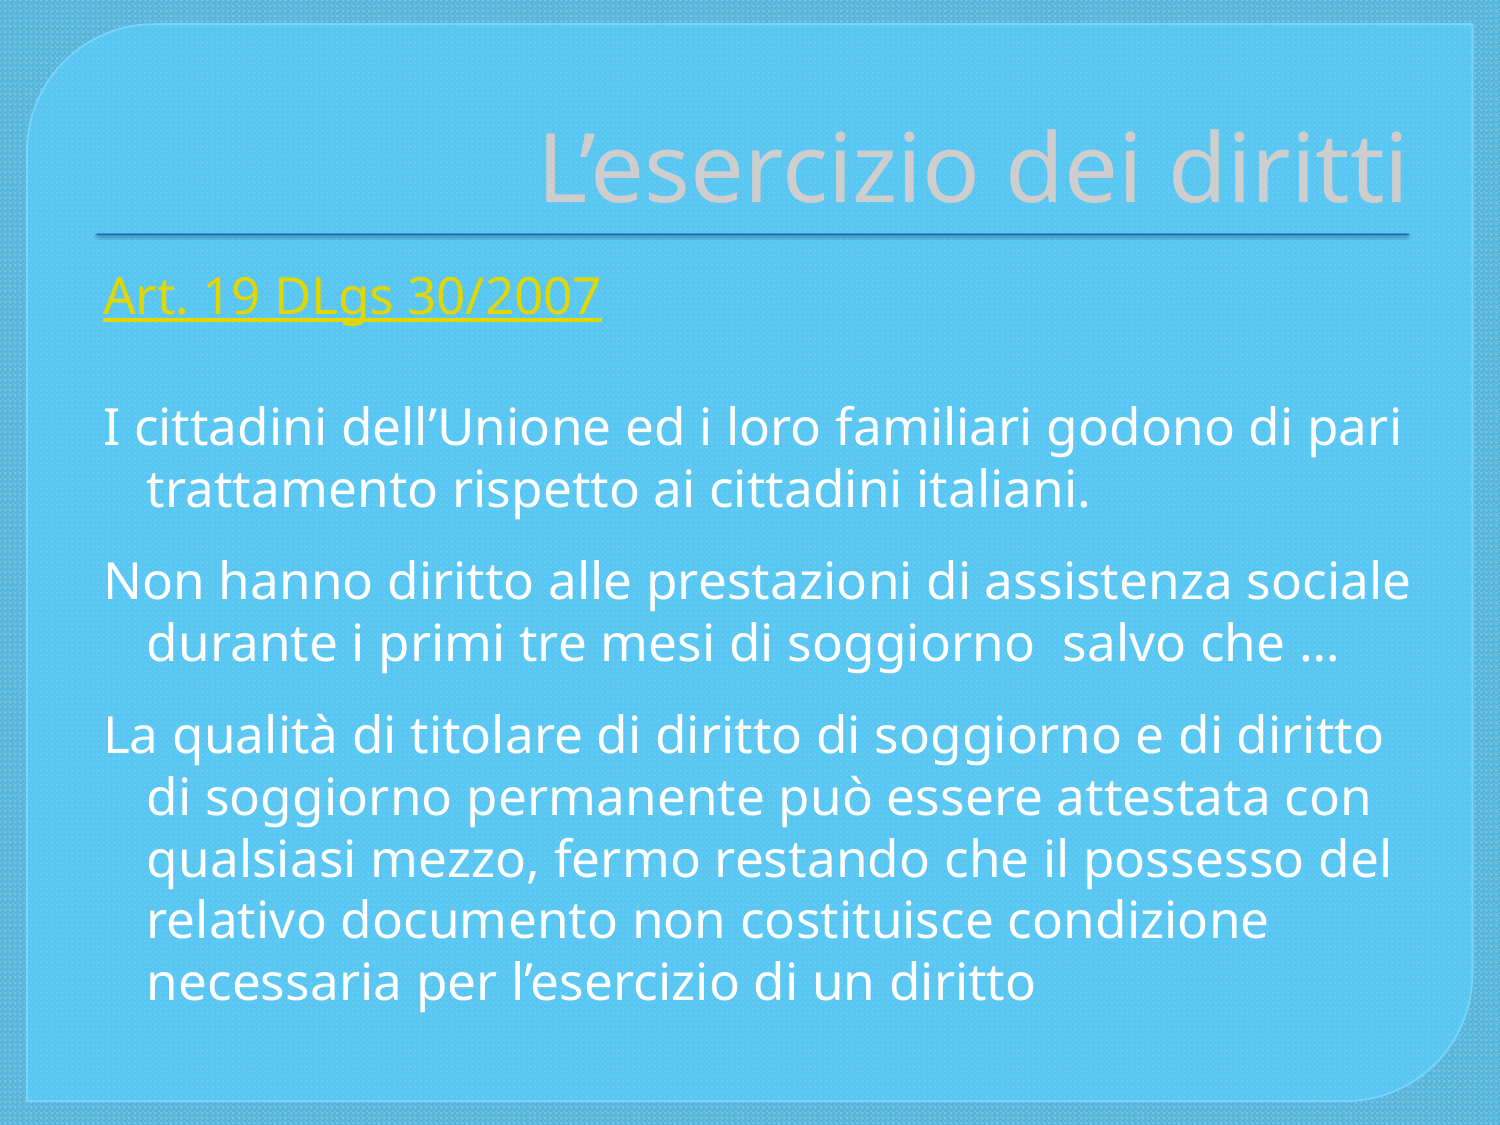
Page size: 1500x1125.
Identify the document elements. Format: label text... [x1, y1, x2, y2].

text_box Art. 19 DLgs 30/2007 I cittadini dell’Unione ed i loro familiari godono di pari trattamento rispetto ai cittadini italiani. Non hanno diritto alle prestazioni di assistenza sociale durante i primi tre mesi di soggiorno salvo che … La qualità di titolare di diritto di soggiorno e di diritto di soggiorno permanente può essere attestata con qualsiasi mezzo, fermo restando che il possesso del relativo documento non costituisce condizione necessaria per l’esercizio di un diritto [88, 255, 1439, 1047]
title L’esercizio dei diritti [75, 41, 1425, 230]
